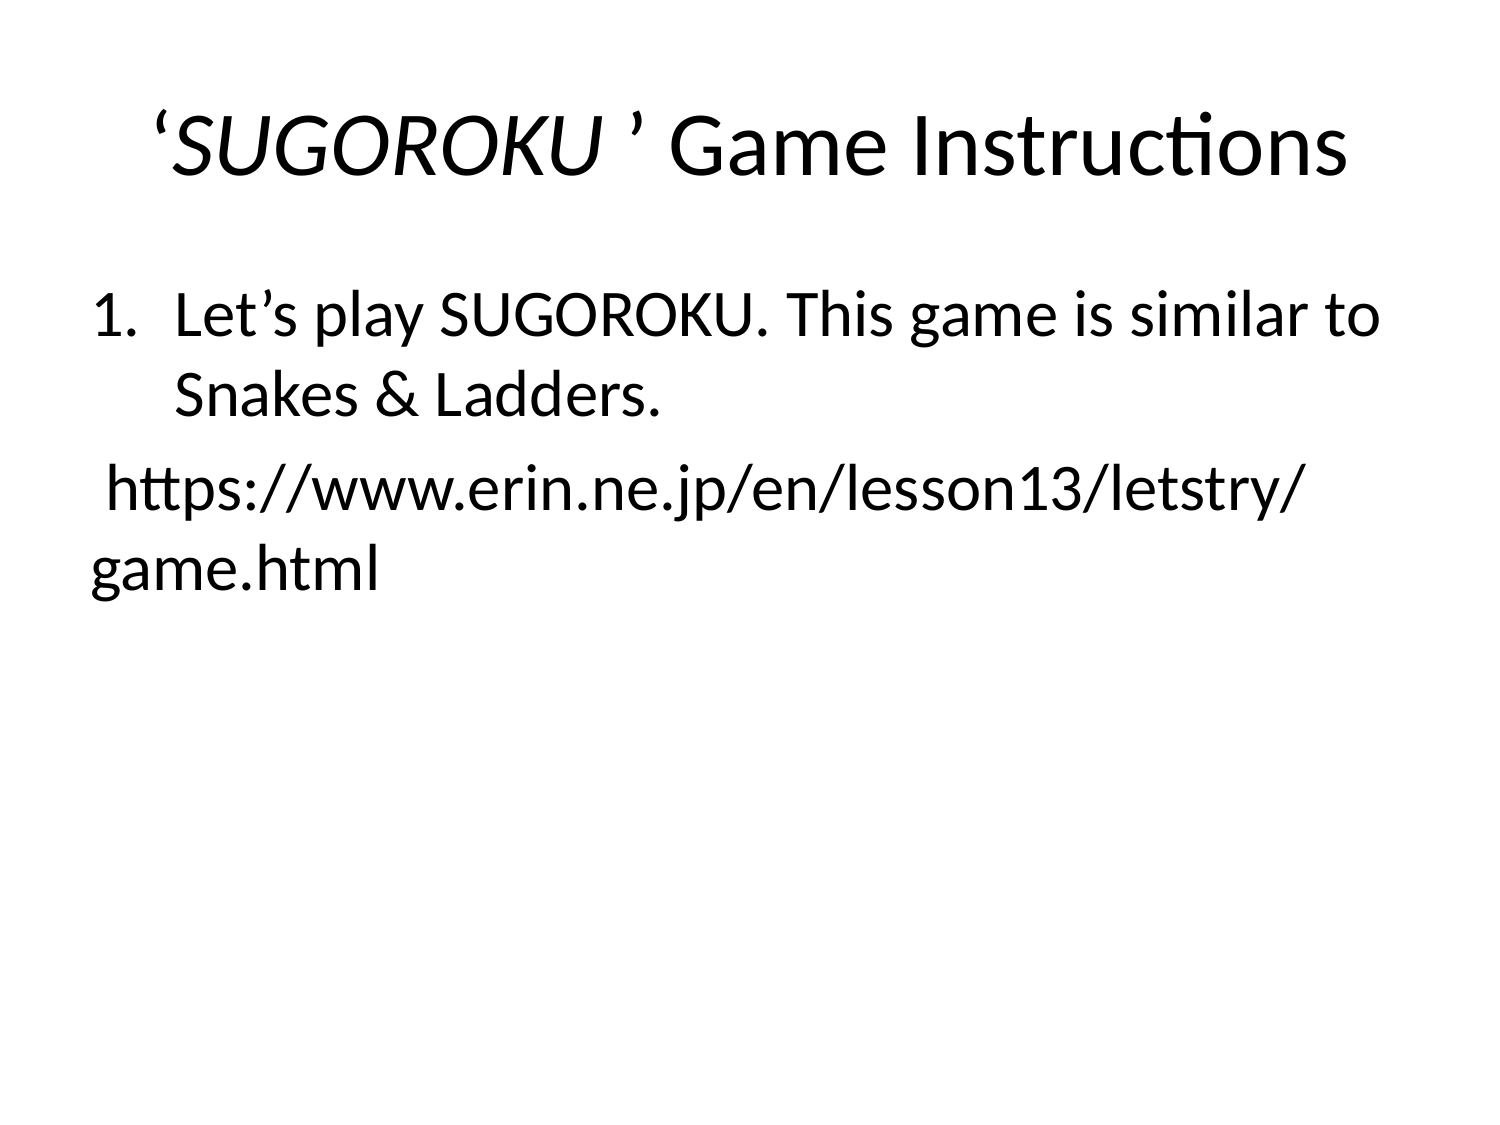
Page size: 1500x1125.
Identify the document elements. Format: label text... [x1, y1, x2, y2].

title ‘SUGOROKU ’ Game Instructions [75, 45, 1425, 233]
list Let’s play SUGOROKU. This game is similar to Snakes & Ladders. https://www.erin.ne.jp/en/lesson13/letstry/game.html [75, 262, 1425, 1005]
